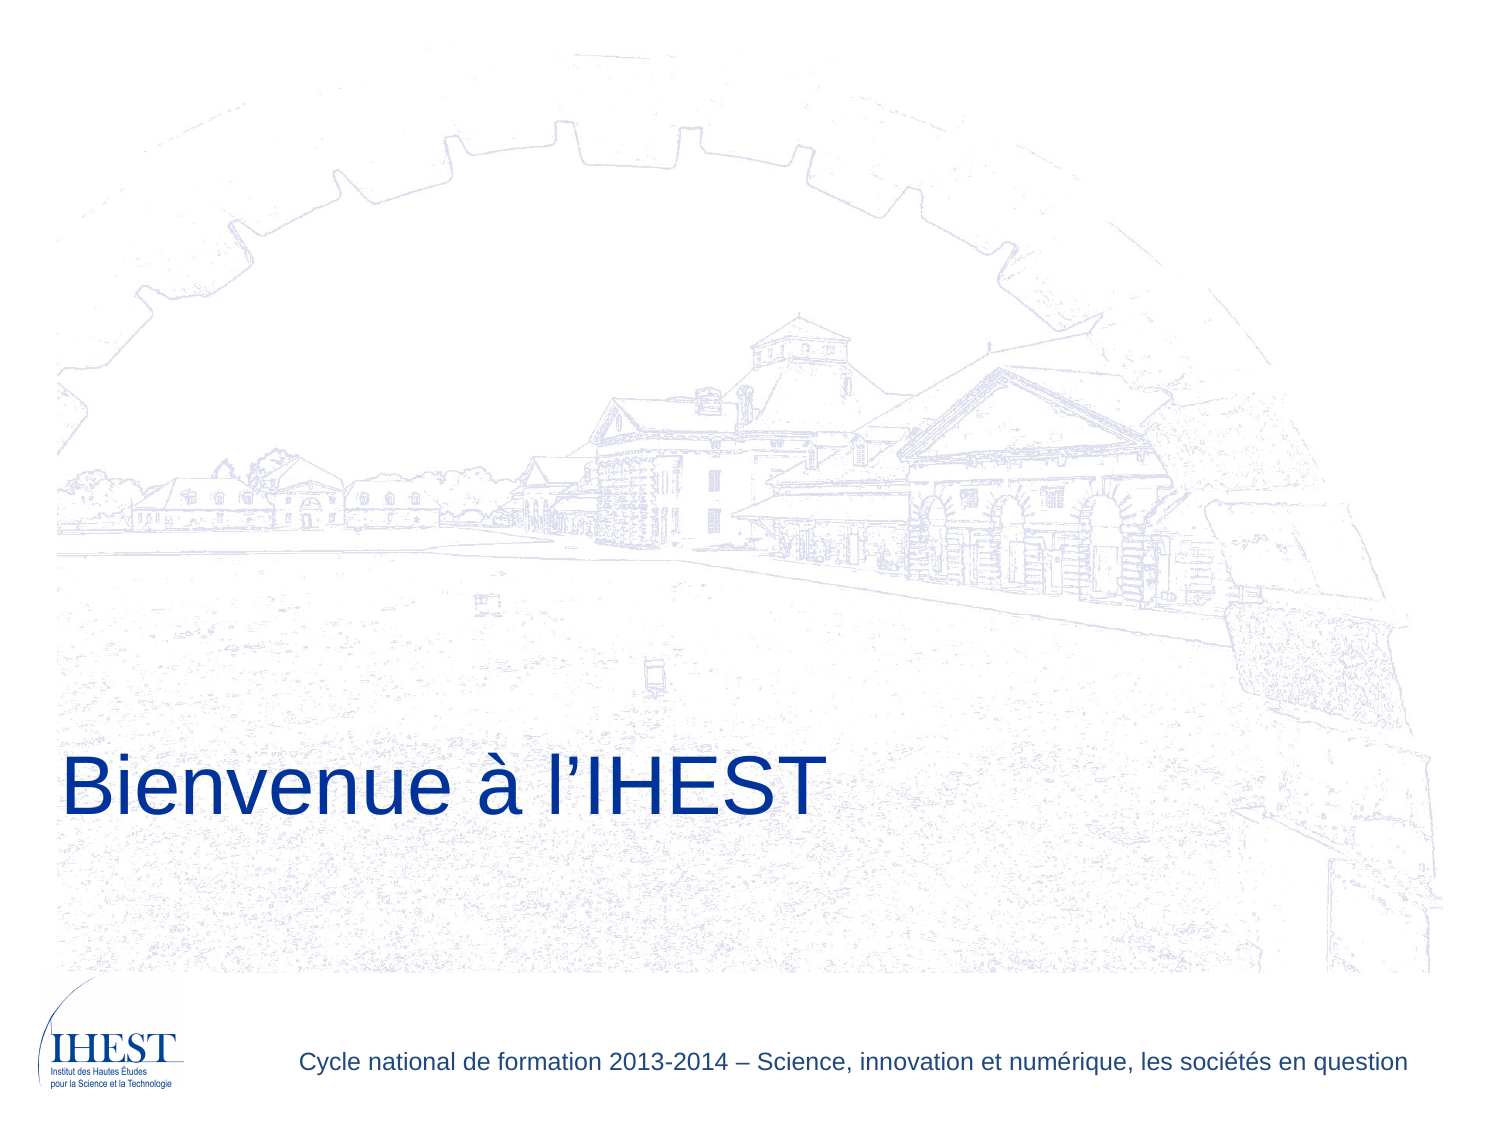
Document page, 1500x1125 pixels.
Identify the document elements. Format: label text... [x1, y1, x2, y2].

picture [57, 45, 1443, 723]
picture [38, 849, 1443, 1089]
title Bienvenue à l’IHEST [45, 723, 1455, 849]
